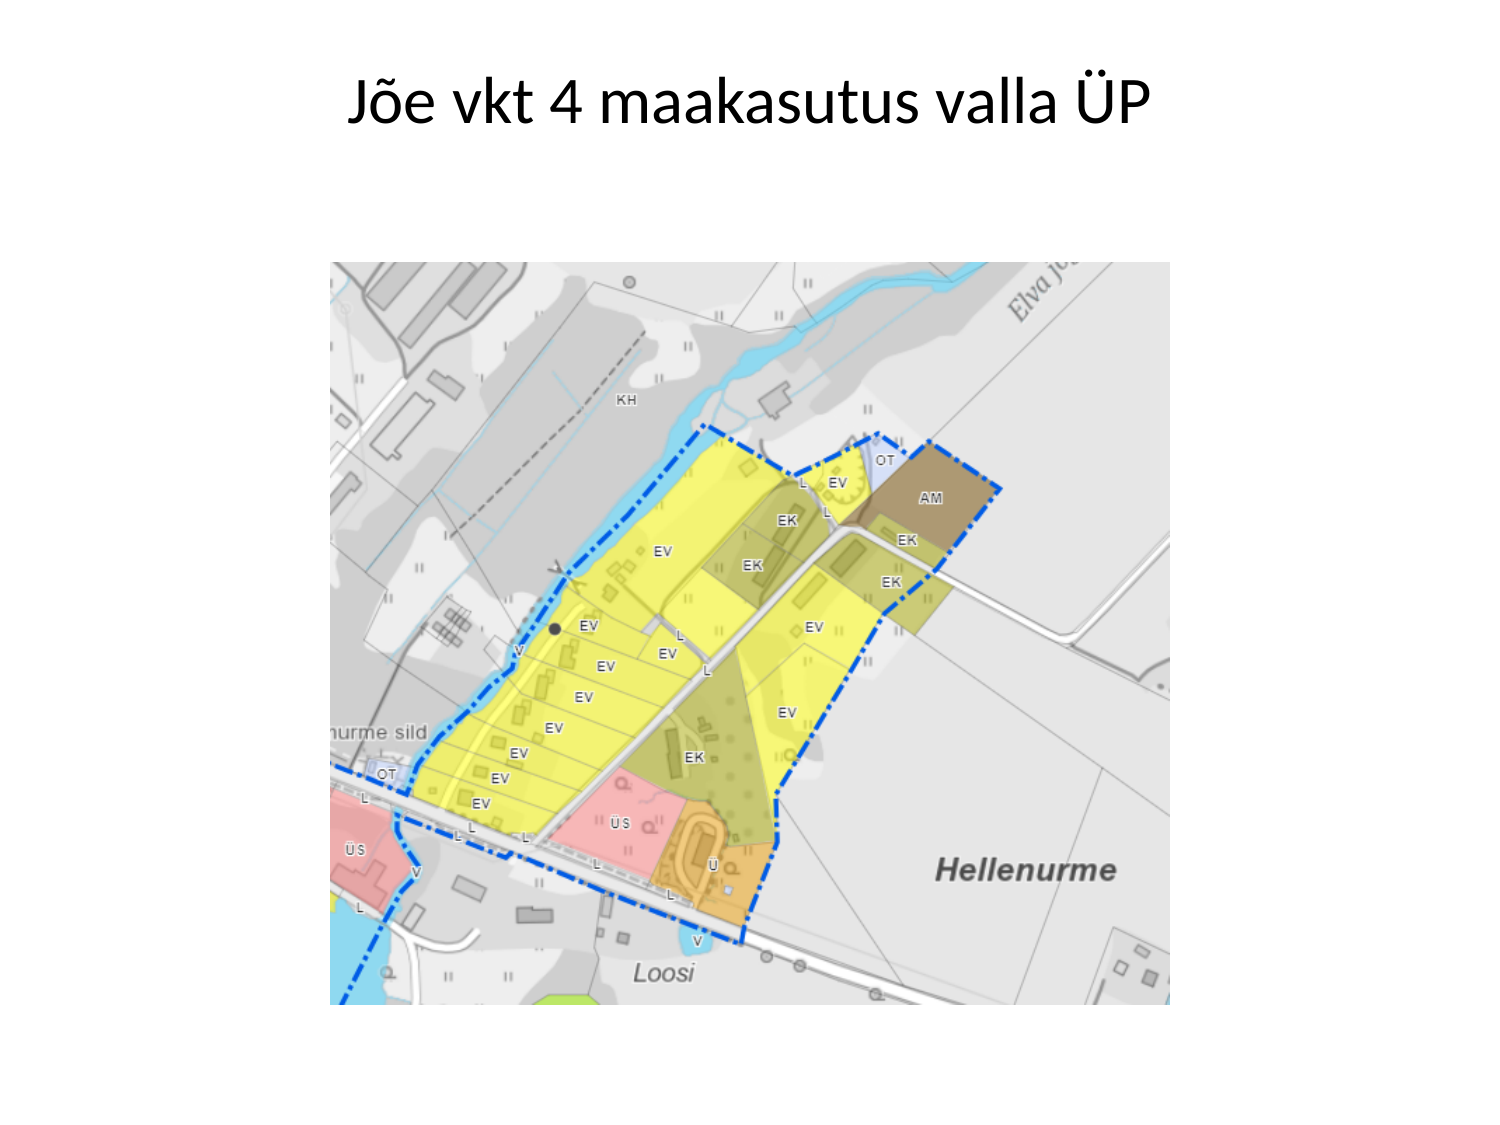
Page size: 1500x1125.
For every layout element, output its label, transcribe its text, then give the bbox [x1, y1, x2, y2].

title Jõe vkt 4 maakasutus valla ÜP [75, 45, 1425, 149]
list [330, 262, 1170, 1006]
